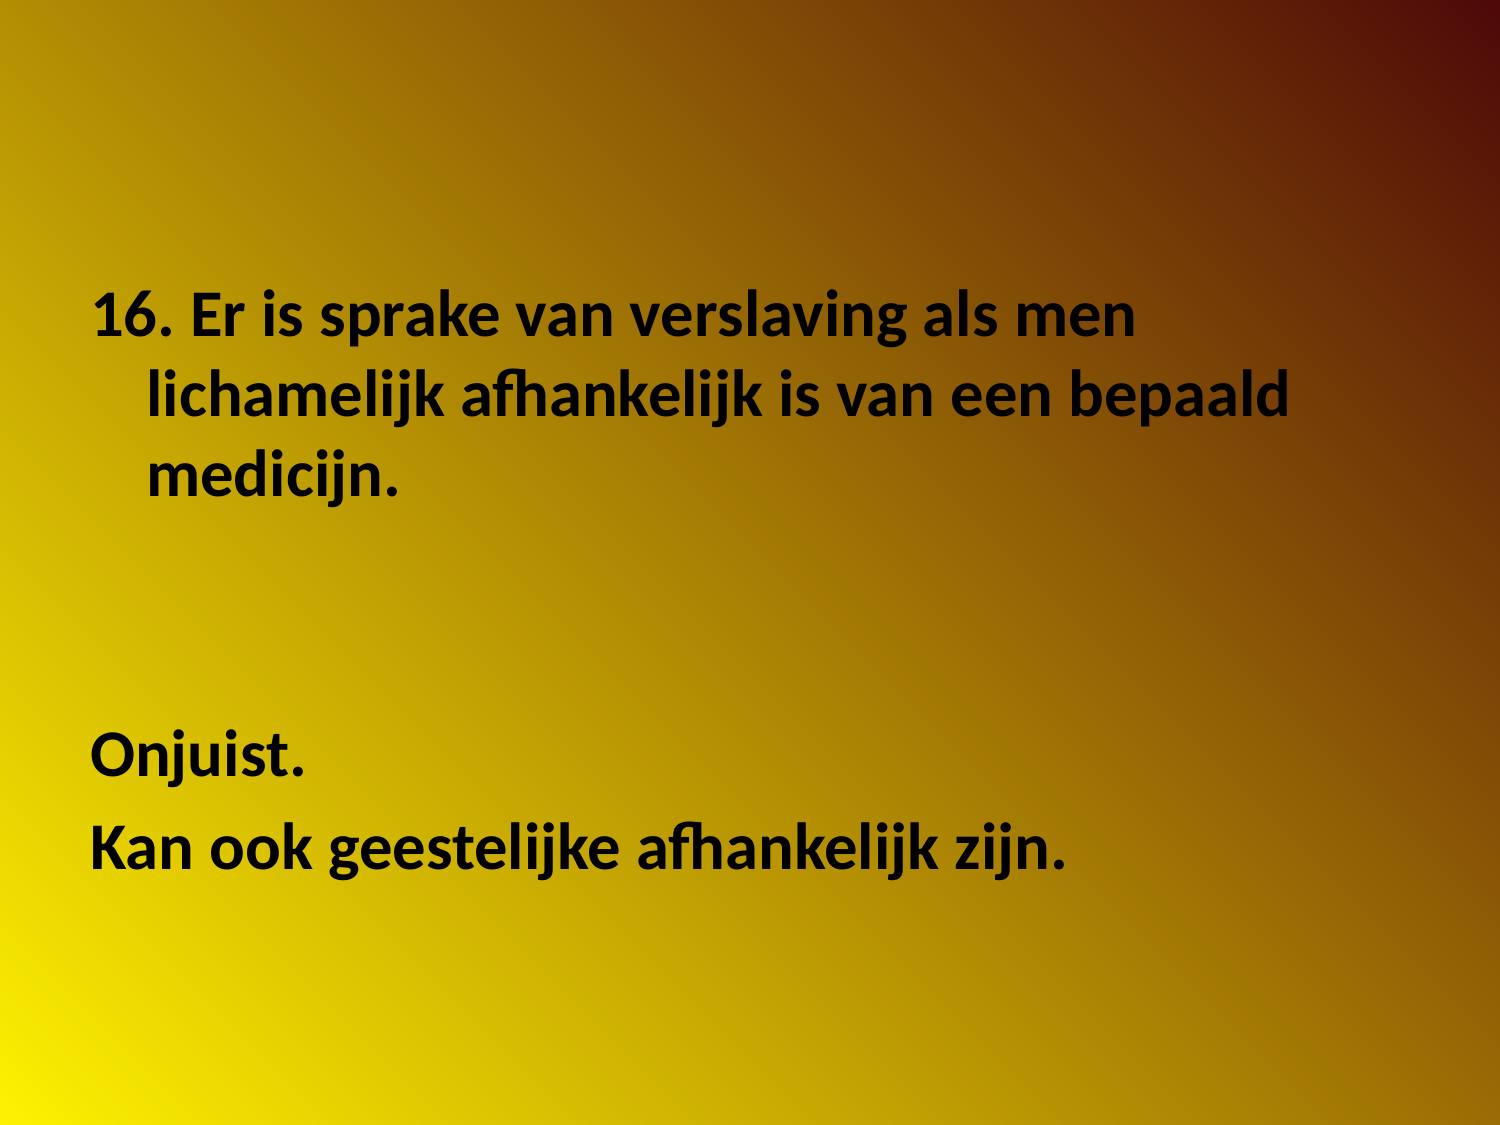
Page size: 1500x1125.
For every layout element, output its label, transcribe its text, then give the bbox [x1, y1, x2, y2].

list 16. Er is sprake van verslaving als men lichamelijk afhankelijk is van een bepaald medicijn. Onjuist. Kan ook geestelijke afhankelijk zijn. [75, 262, 1425, 1005]
